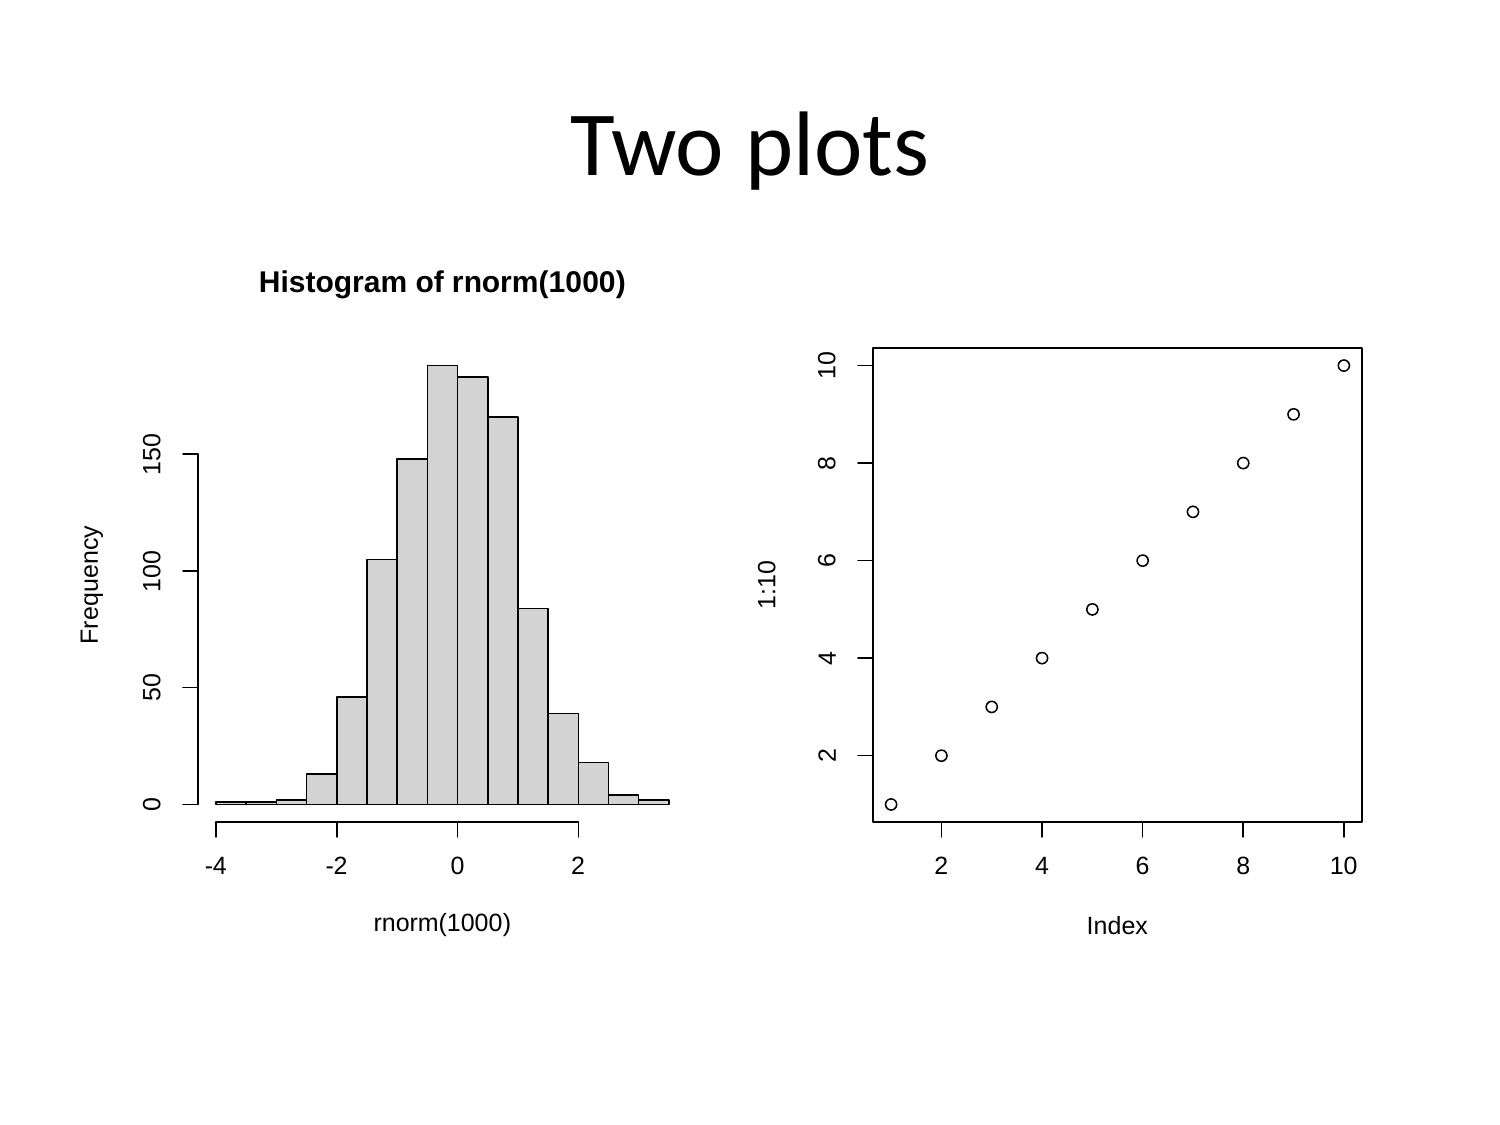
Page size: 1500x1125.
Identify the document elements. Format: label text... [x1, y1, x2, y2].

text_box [74, 224, 748, 976]
title Two plots [75, 45, 1425, 224]
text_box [749, 224, 1426, 976]
